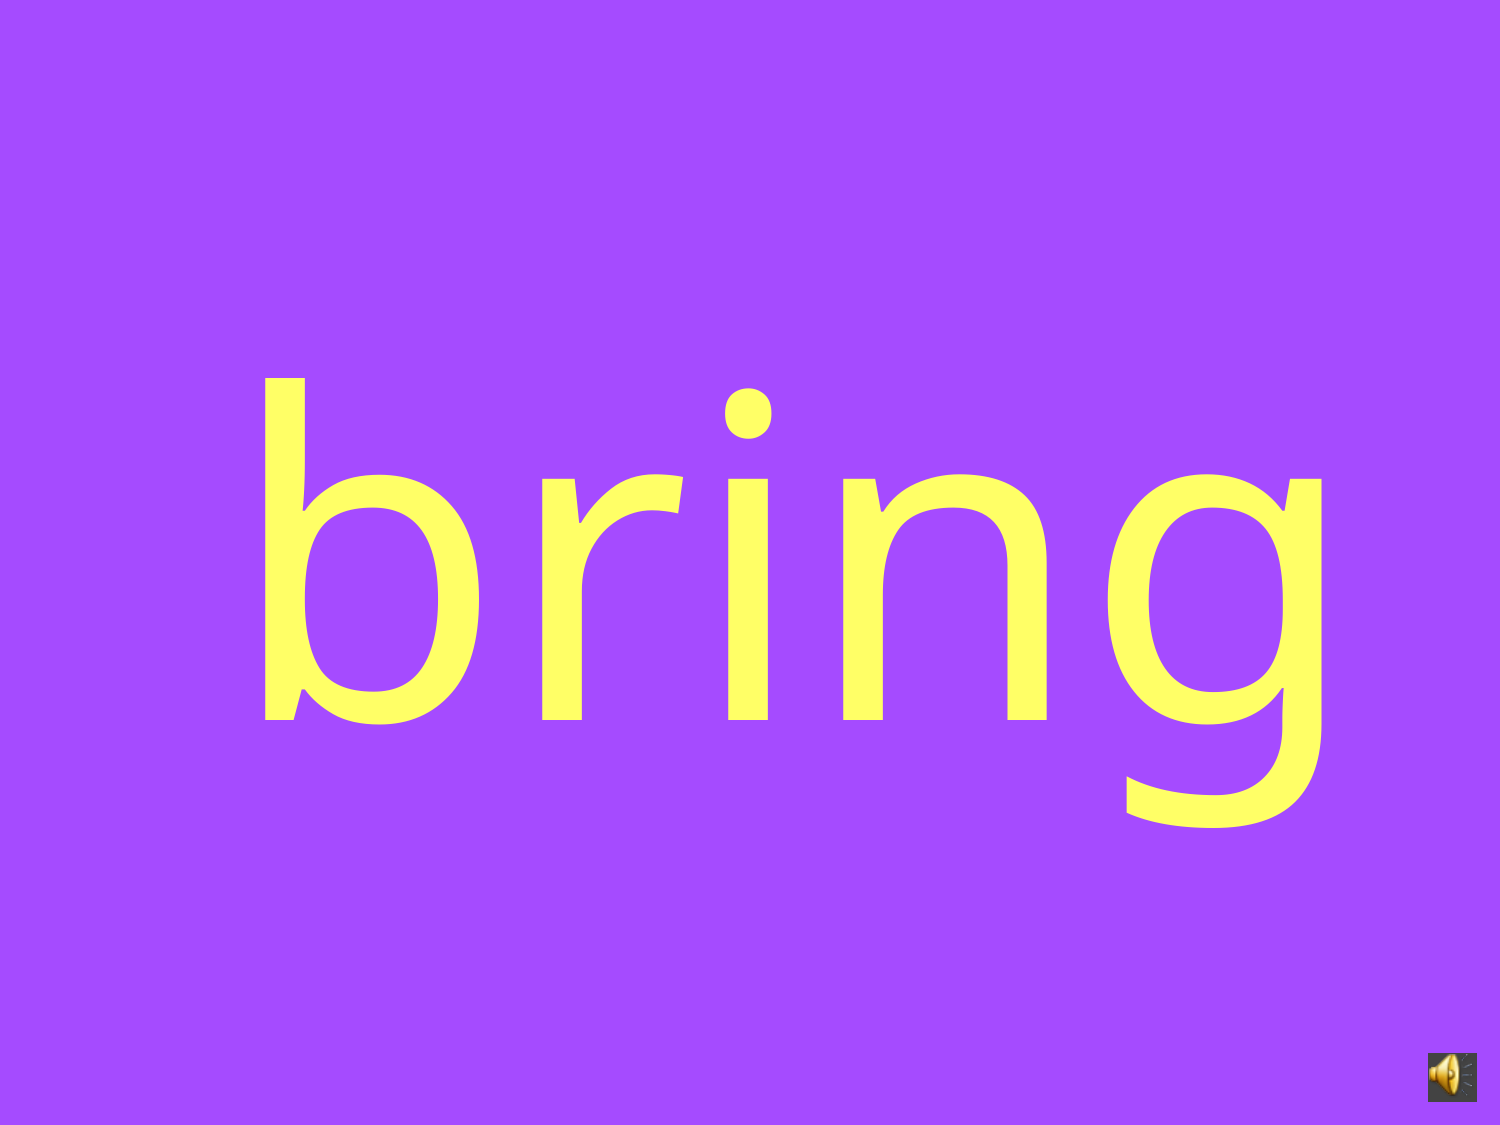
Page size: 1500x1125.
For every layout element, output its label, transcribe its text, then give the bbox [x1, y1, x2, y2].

picture [1427, 1052, 1478, 1103]
subtitle bring [212, 262, 1450, 763]
